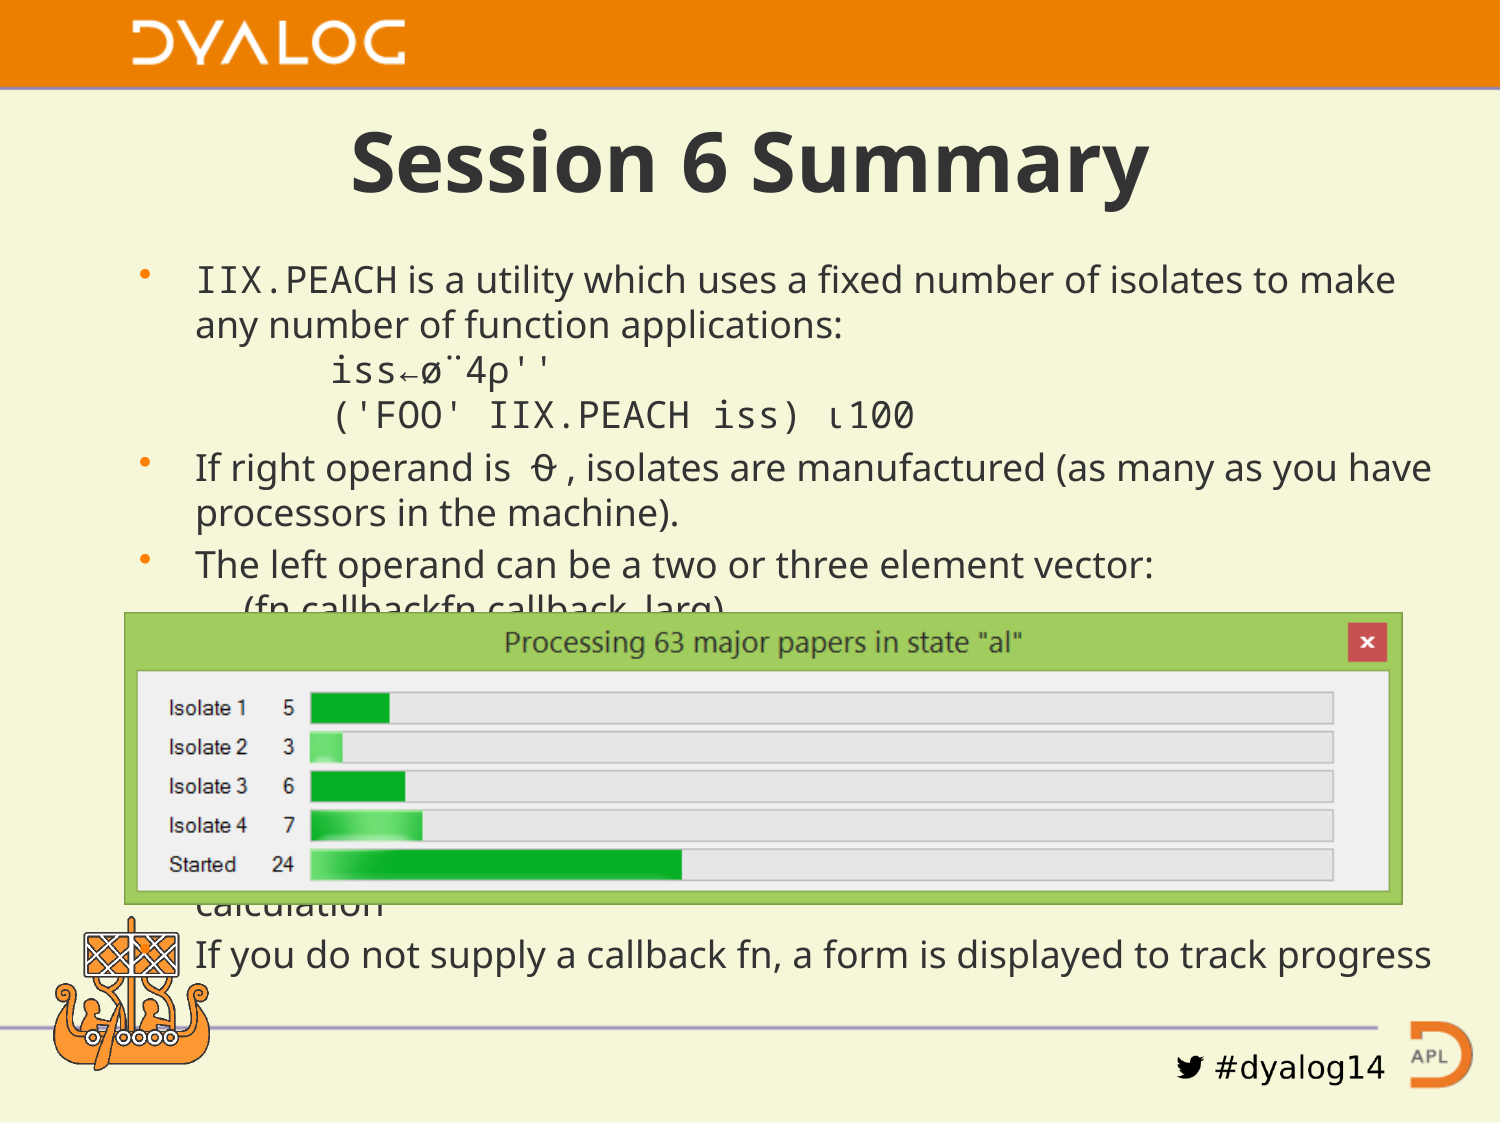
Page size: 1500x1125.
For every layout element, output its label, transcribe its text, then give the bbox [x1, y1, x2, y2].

list IIX.PEACH is a utility which uses a fixed number of isolates to make any number of function applications: iss←ø¨4⍴'' ('FOO' IIX.PEACH iss) ⍳100 If right operand is ⍬, isolates are manufactured (as many as you have processors in the machine). The left operand can be a two or three element vector: (fn callbackfn callback_larg) callbackfn is called each time a function call is completed, with an argument which is a vector of the number of calls handled by each isolate, plus the total number of calls. callback_larg is provided as a left argument. The callback function must return 0 to continue or 1 to cancel the calculation If you do not supply a callback fn, a form is displayed to track progress [123, 249, 1475, 888]
title Session 6 Summary [123, 101, 1376, 249]
picture [0, 0, 1500, 1123]
